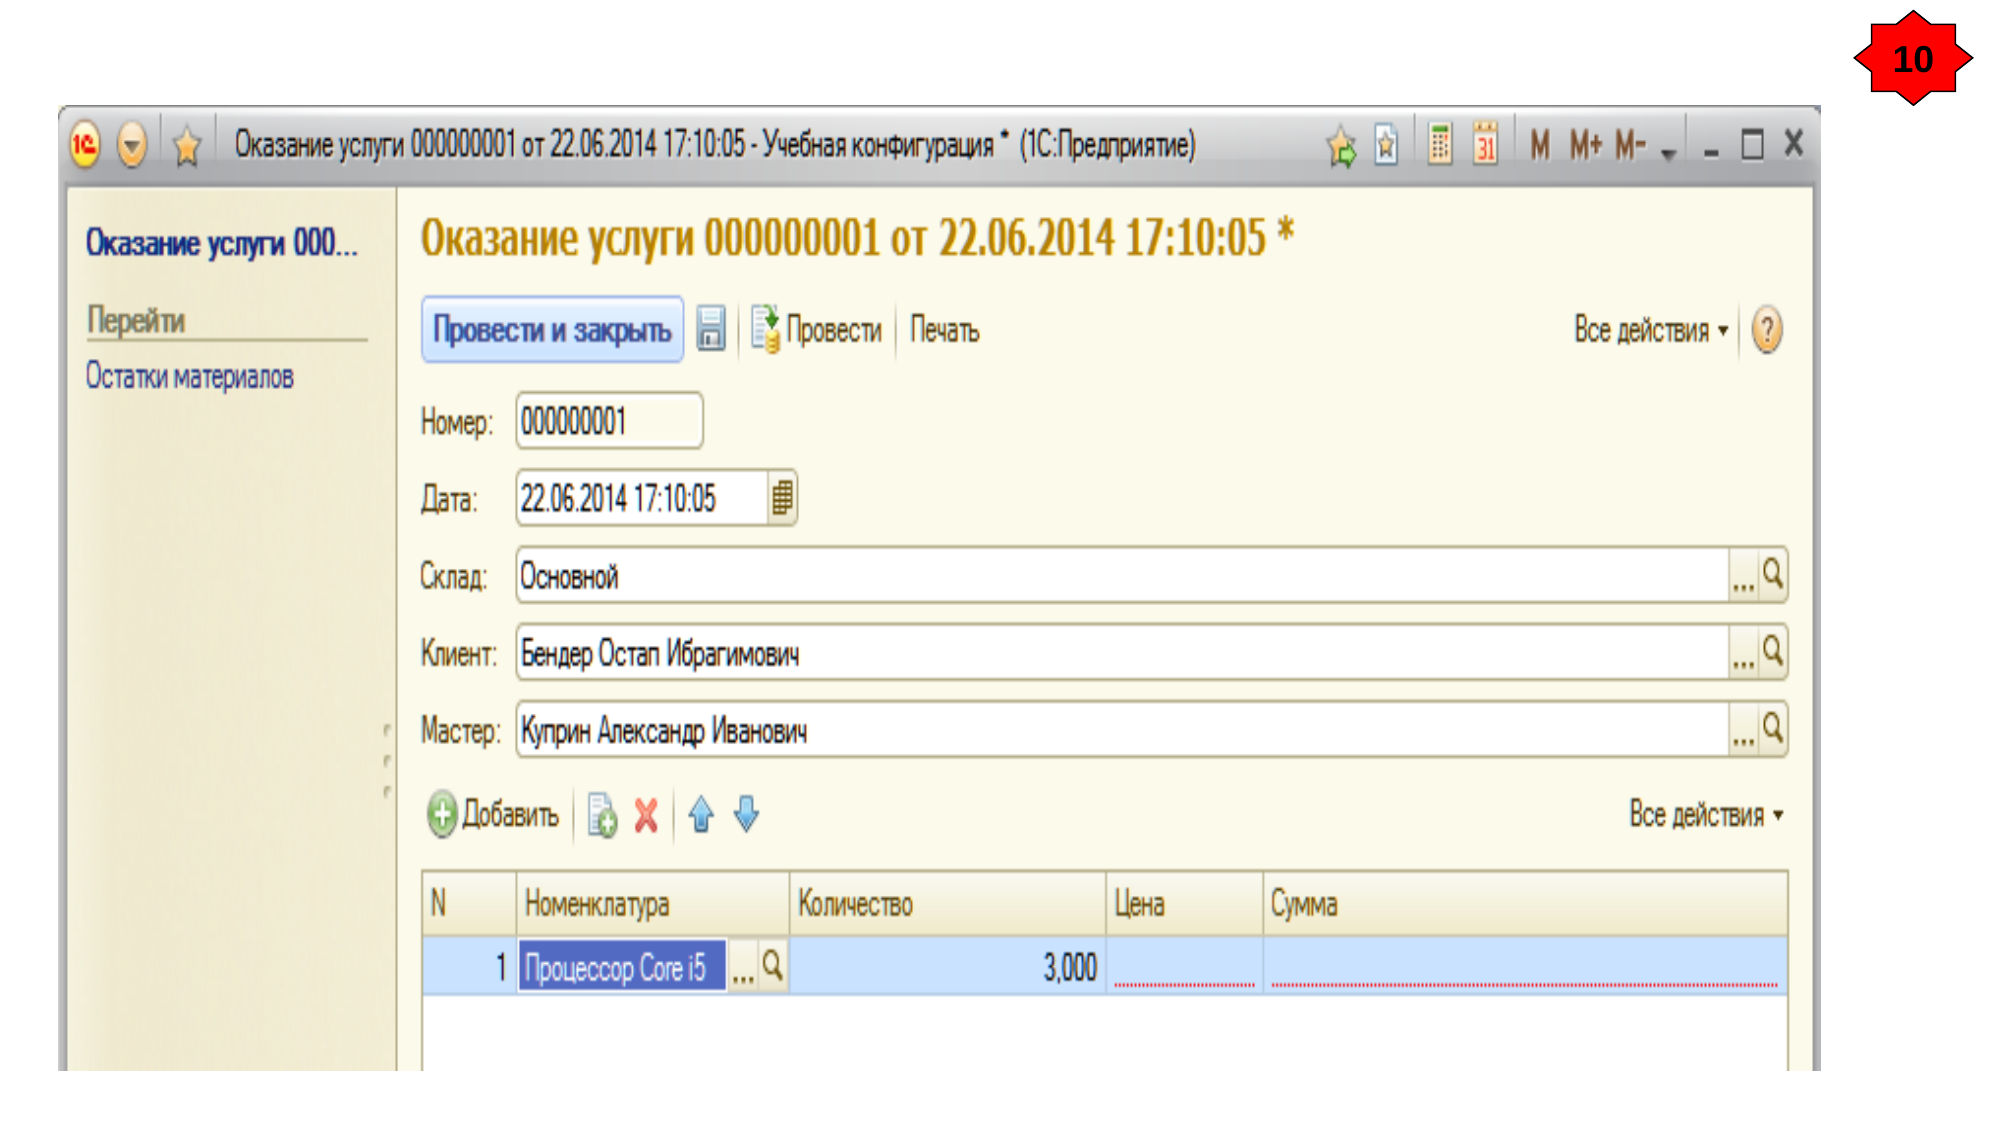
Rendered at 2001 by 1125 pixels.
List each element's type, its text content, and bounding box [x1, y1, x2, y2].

text_box 10 [1854, 10, 1973, 106]
picture [58, 105, 1821, 1071]
